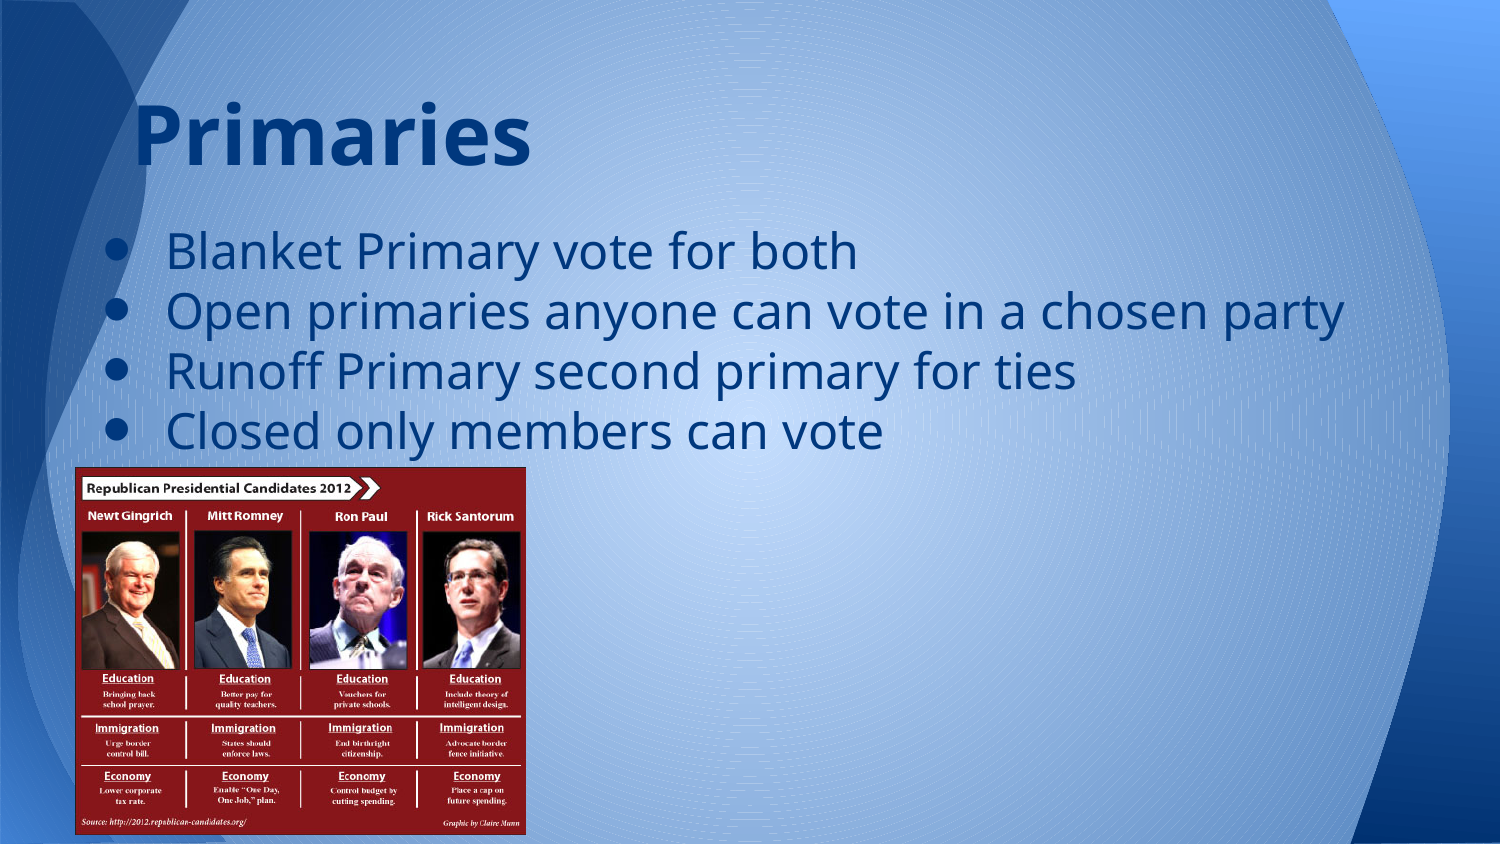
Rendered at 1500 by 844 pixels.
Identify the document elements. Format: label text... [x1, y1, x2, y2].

picture [74, 466, 526, 835]
list Blanket Primary vote for both Open primaries anyone can vote in a chosen party Runoff Primary second primary for ties Closed only members can vote [75, 204, 1425, 800]
title Primaries [75, 33, 1425, 197]
